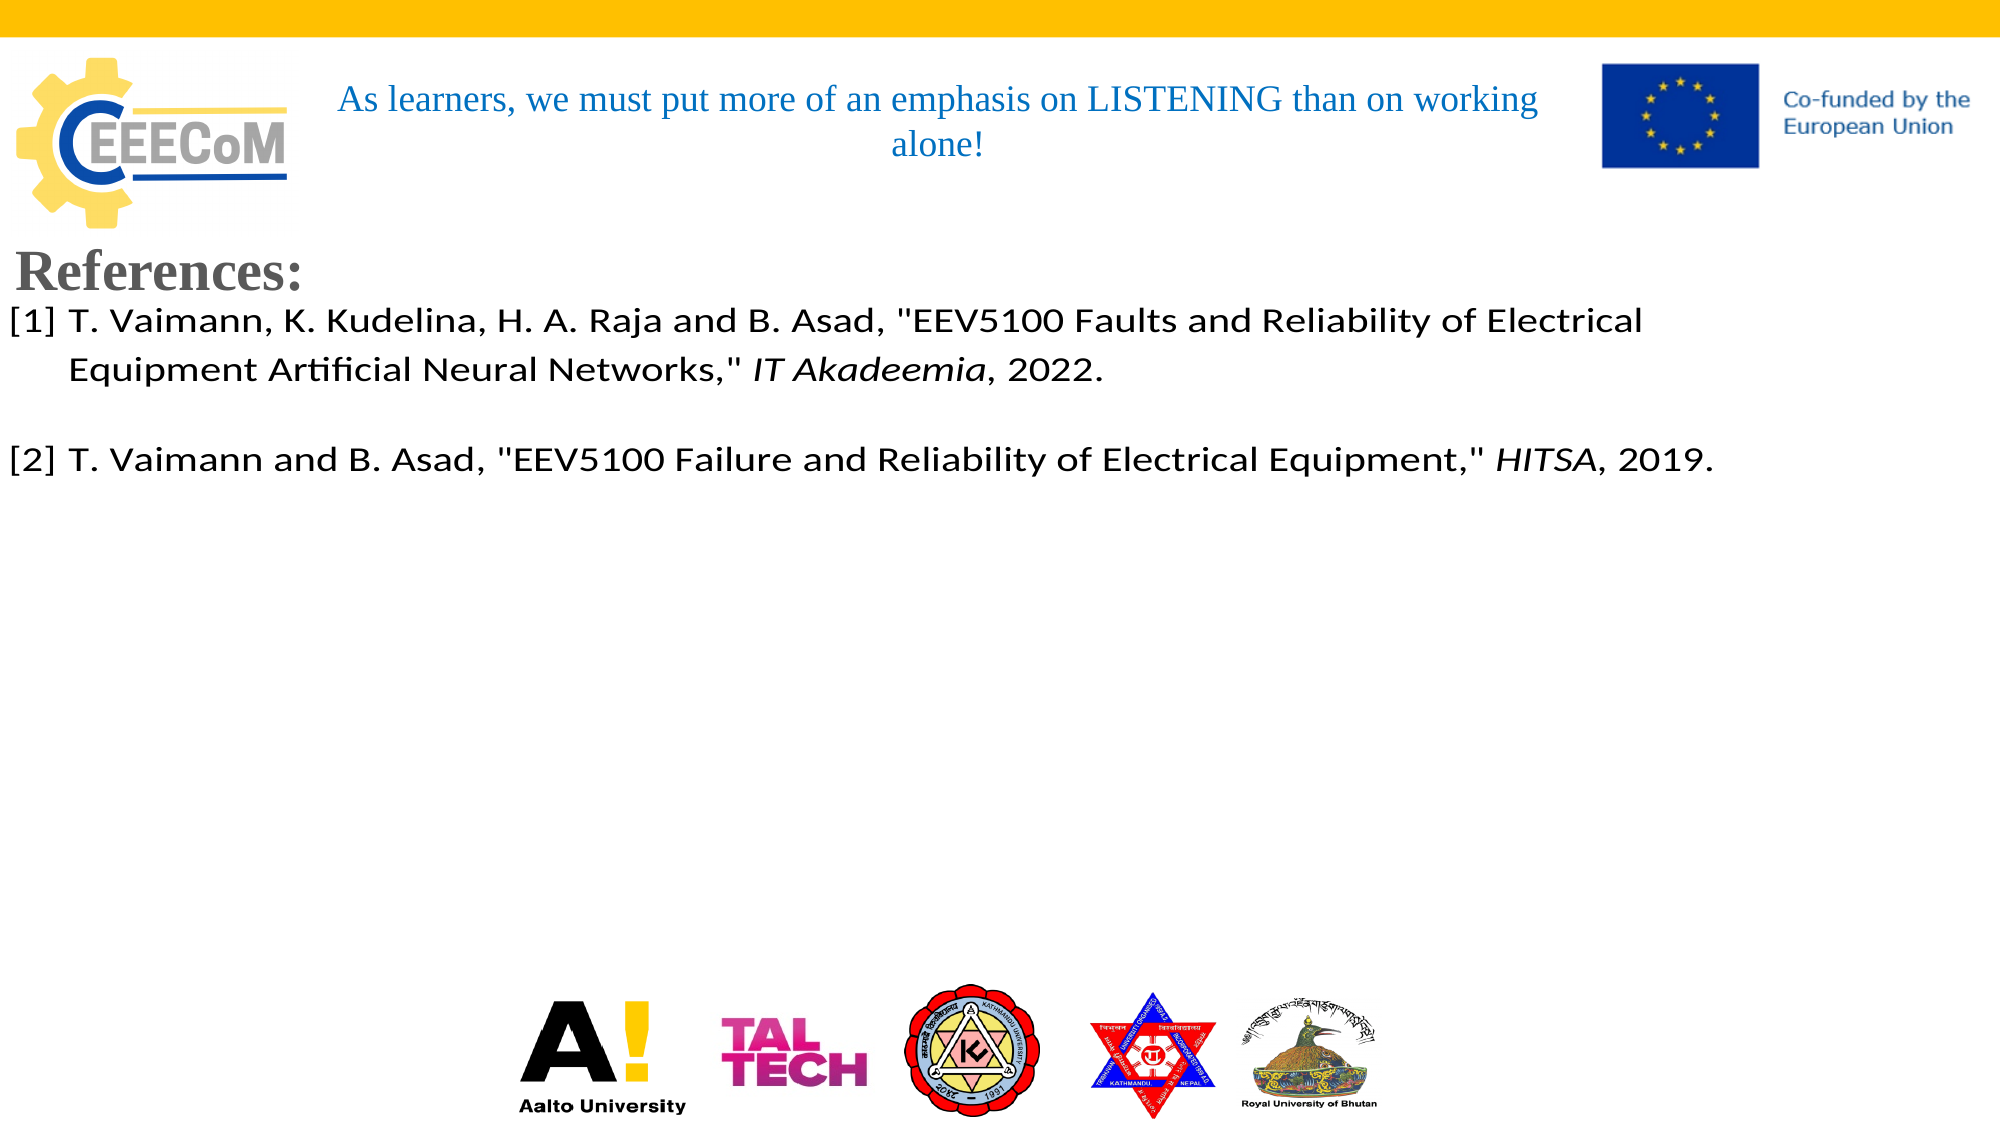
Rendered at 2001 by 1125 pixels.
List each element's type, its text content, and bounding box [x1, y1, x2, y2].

picture [11, 50, 299, 224]
title As learners, we must put more of an emphasis on LISTENING than on working alone! [312, 37, 1565, 201]
list References: [0, 224, 2000, 975]
picture [0, 291, 1813, 607]
picture [1595, 46, 2000, 181]
picture [512, 984, 1382, 1125]
